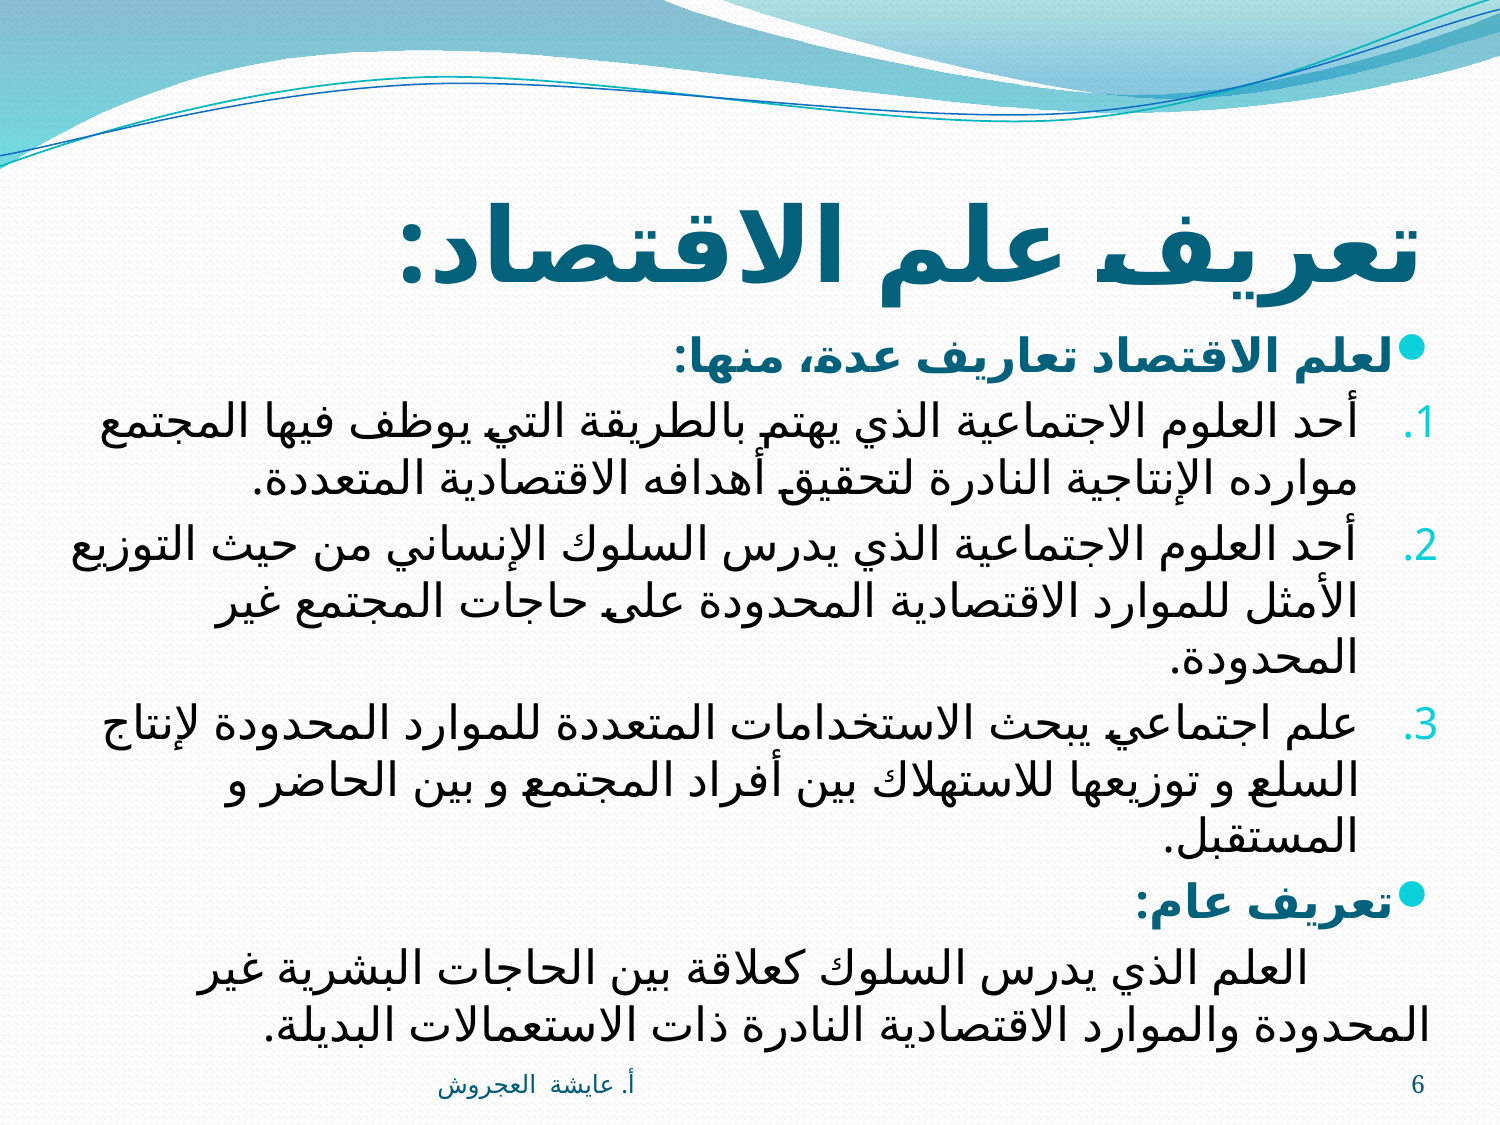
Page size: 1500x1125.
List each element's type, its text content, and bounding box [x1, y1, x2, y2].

list لعلم الاقتصاد تعاريف عدة، منها: أحد العلوم الاجتماعية الذي يهتم بالطريقة التي يوظف فيها المجتمع موارده الإنتاجية النادرة لتحقيق أهدافه الاقتصادية المتعددة. أحد العلوم الاجتماعية الذي يدرس السلوك الإنساني من حيث التوزيع الأمثل للموارد الاقتصادية المحدودة على حاجات المجتمع غير المحدودة. علم اجتماعي يبحث الاستخدامات المتعددة للموارد المحدودة لإنتاج السلع و توزيعها للاستهلاك بين أفراد المجتمع و بين الحاضر و المستقبل. تعريف عام: العلم الذي يدرس السلوك كعلاقة بين الحاجات البشرية غير المحدودة والموارد الاقتصادية النادرة ذات الاستعمالات البديلة. [53, 317, 1449, 1071]
title تعريف علم الاقتصاد: [75, 115, 1425, 303]
slide_number 6 [1299, 1042, 1425, 1103]
footer أ. عايشة العجروش [437, 1042, 988, 1103]
